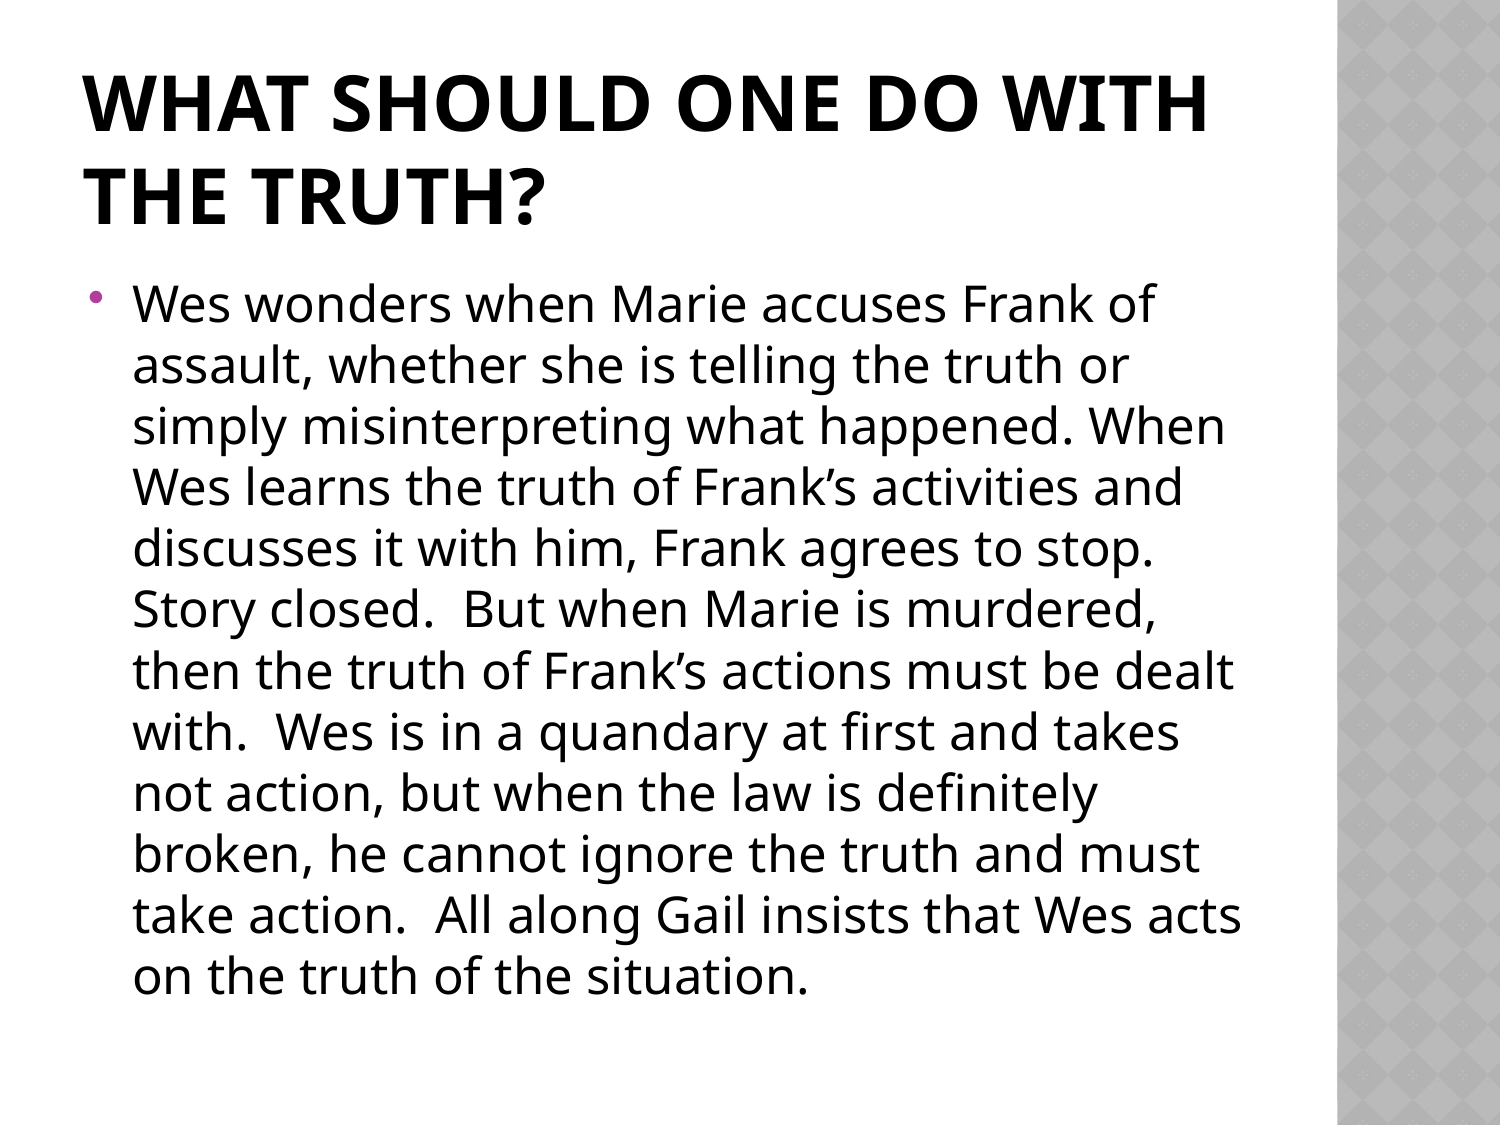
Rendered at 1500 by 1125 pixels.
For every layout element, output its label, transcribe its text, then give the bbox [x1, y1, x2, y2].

list Wes wonders when Marie accuses Frank of assault, whether she is telling the truth or simply misinterpreting what happened. When Wes learns the truth of Frank’s activities and discusses it with him, Frank agrees to stop. Story closed. But when Marie is murdered, then the truth of Frank’s actions must be dealt with. Wes is in a quandary at first and takes not action, but when the law is definitely broken, he cannot ignore the truth and must take action. All along Gail insists that Wes acts on the truth of the situation. [75, 264, 1263, 1059]
title What should one do with the truth? [75, 52, 1263, 240]
